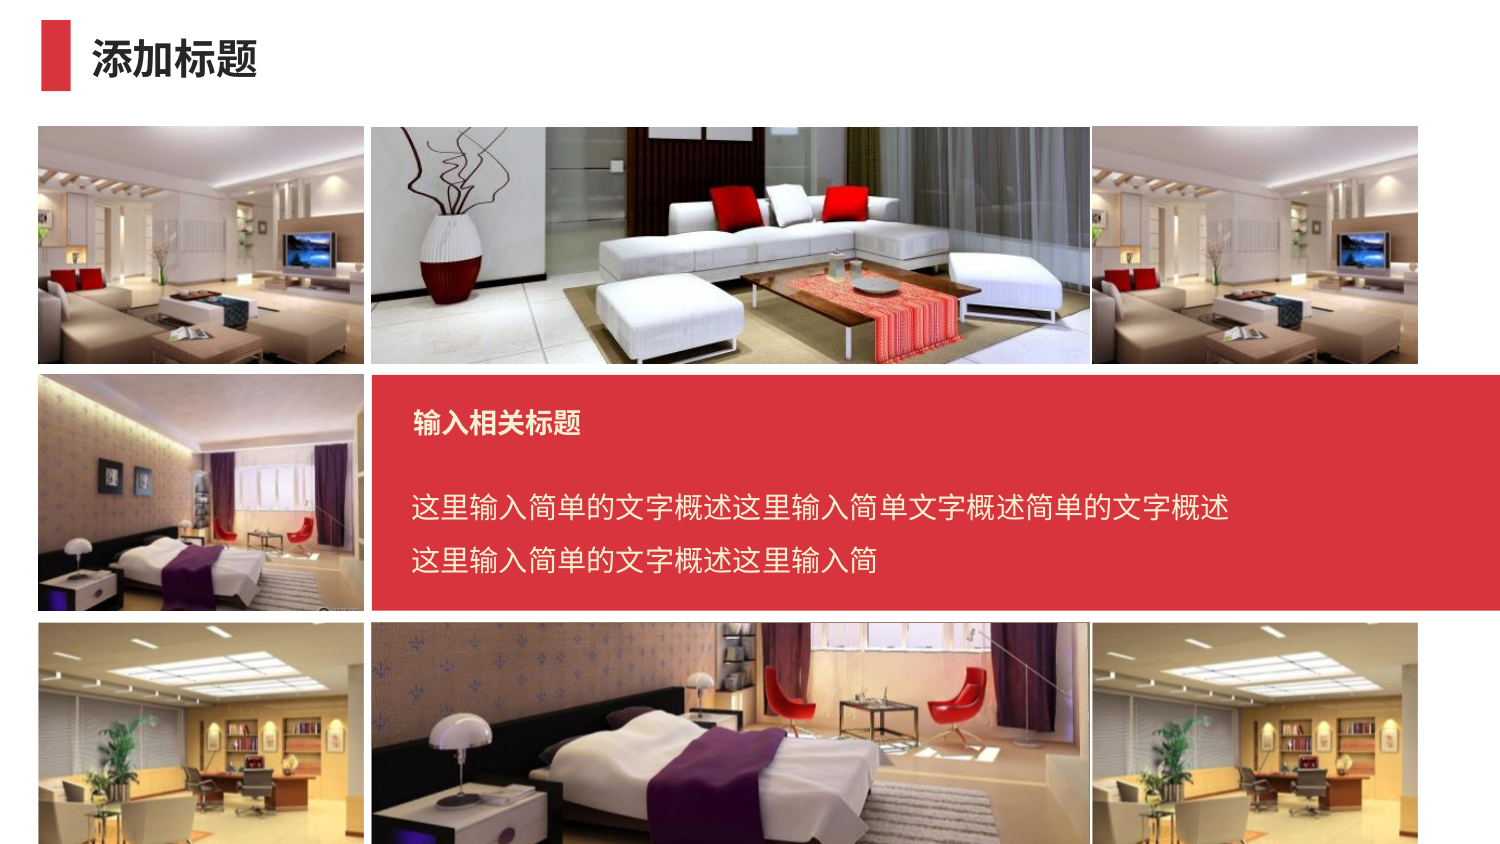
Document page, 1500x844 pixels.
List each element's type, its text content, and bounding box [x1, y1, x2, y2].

text_box 添加标题 [76, 25, 274, 91]
text_box [371, 374, 1500, 612]
text_box 输入相关标题 [399, 398, 731, 447]
picture [38, 126, 364, 364]
picture [1093, 578, 1417, 844]
picture [371, 622, 1090, 844]
picture [371, 127, 1090, 364]
text_box 这里输入简单的文字概述这里输入简单文字概述简单的文字概述这里输入简单的文字概述这里输入简 [396, 464, 1256, 585]
picture [1092, 126, 1418, 364]
text_box [40, 19, 72, 92]
picture [38, 374, 364, 844]
